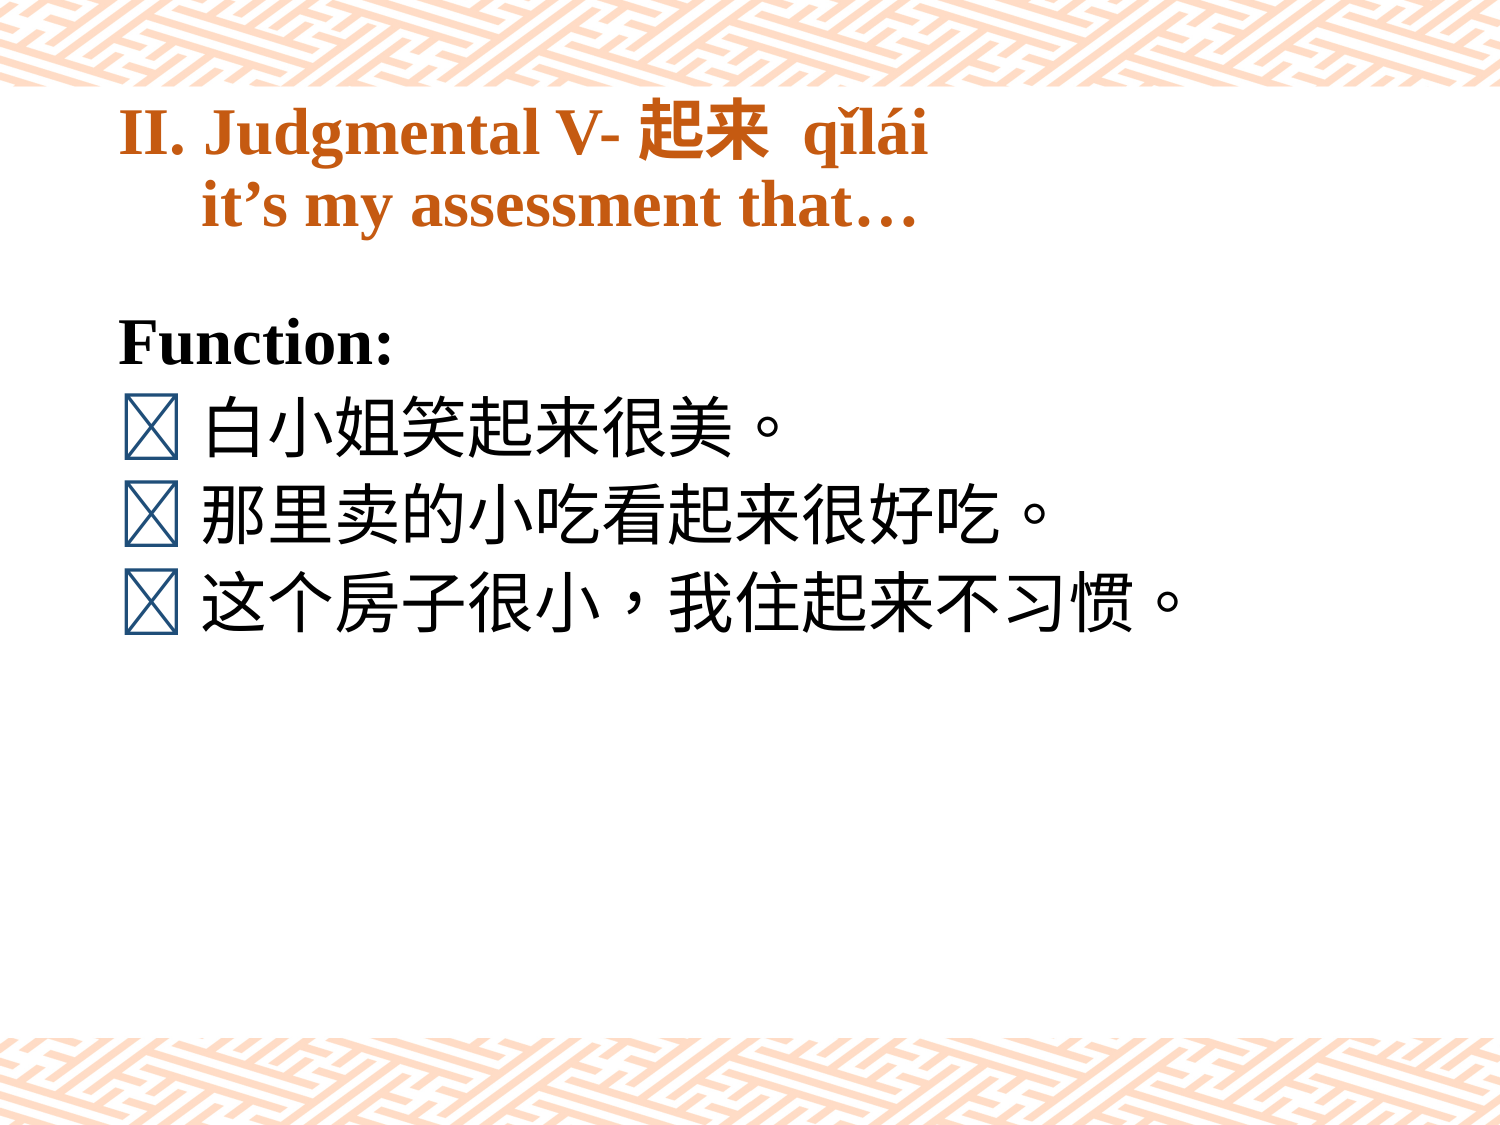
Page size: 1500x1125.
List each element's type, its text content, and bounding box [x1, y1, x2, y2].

list Function: 白小姐笑起来很美。 那里卖的小吃看起来很好吃。 这个房子很小，我住起来不习惯。 [103, 299, 1397, 1014]
title II. Judgmental V-起来 qǐlái it’s my assessment that… [103, 59, 1397, 278]
picture [0, 0, 1500, 1125]
